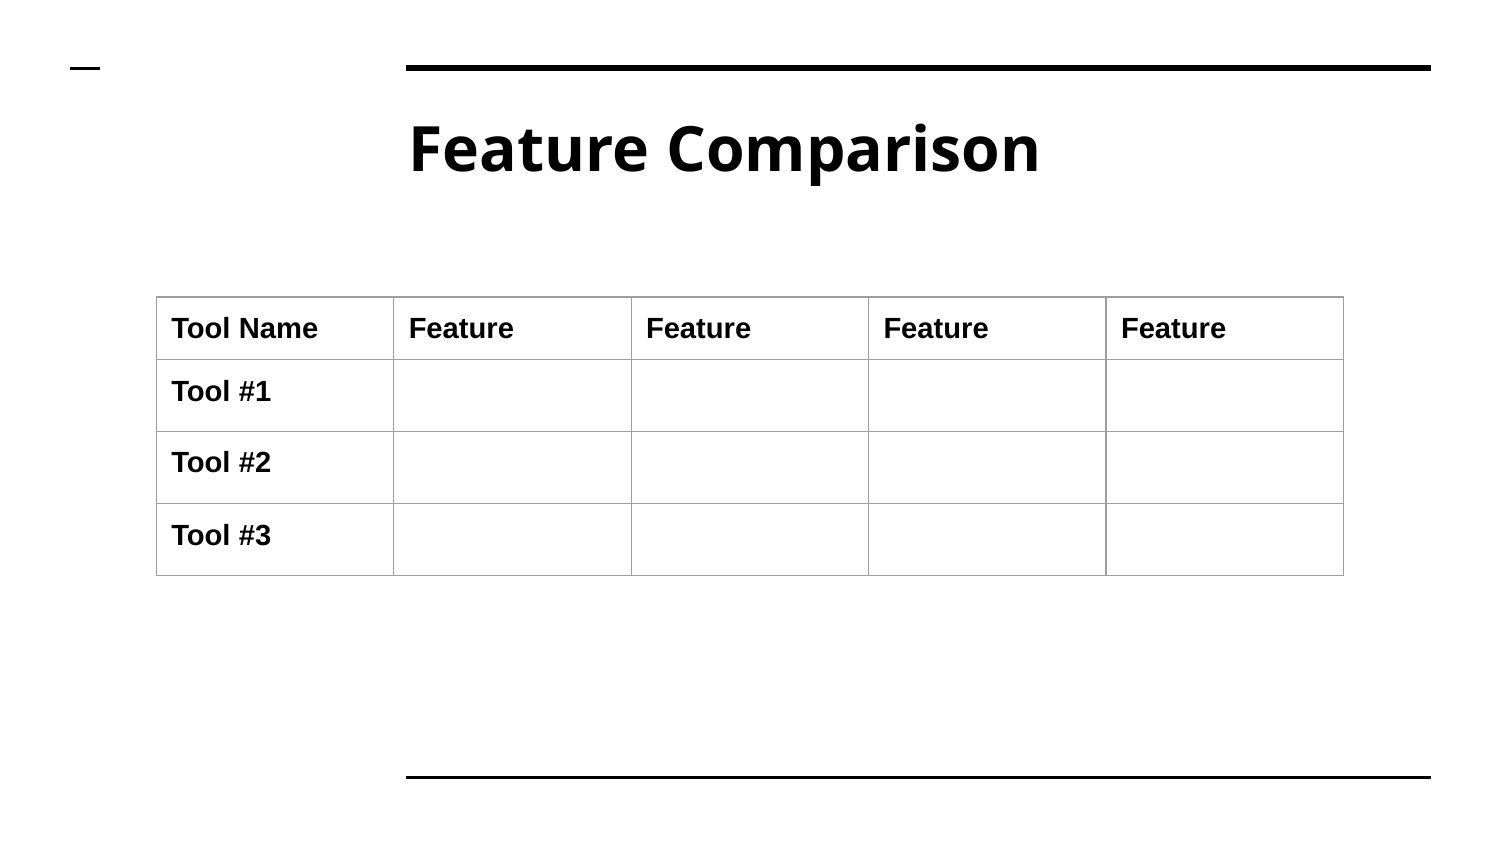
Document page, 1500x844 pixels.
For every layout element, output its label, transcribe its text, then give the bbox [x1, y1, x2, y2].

table_cell [869, 504, 1105, 575]
table_cell Tool #3 [157, 504, 393, 575]
table_header Feature [394, 298, 631, 359]
table_cell [394, 504, 631, 575]
table_header Tool Name [157, 298, 393, 359]
table_cell [394, 432, 631, 503]
table_cell [869, 360, 1105, 431]
table_cell [869, 432, 1105, 503]
table_cell [394, 360, 631, 431]
table_cell [1107, 432, 1343, 503]
title Feature Comparison [393, 94, 1431, 199]
table_cell [1107, 504, 1343, 575]
table_cell [1107, 360, 1343, 431]
table_header Feature [632, 298, 868, 359]
table_cell Tool #1 [157, 360, 393, 431]
table_header Feature [1107, 298, 1343, 359]
table_cell Tool #2 [157, 432, 393, 503]
table_cell [632, 432, 868, 503]
table_header Feature [869, 298, 1105, 359]
table_cell [632, 504, 868, 575]
table_cell [632, 360, 868, 431]
